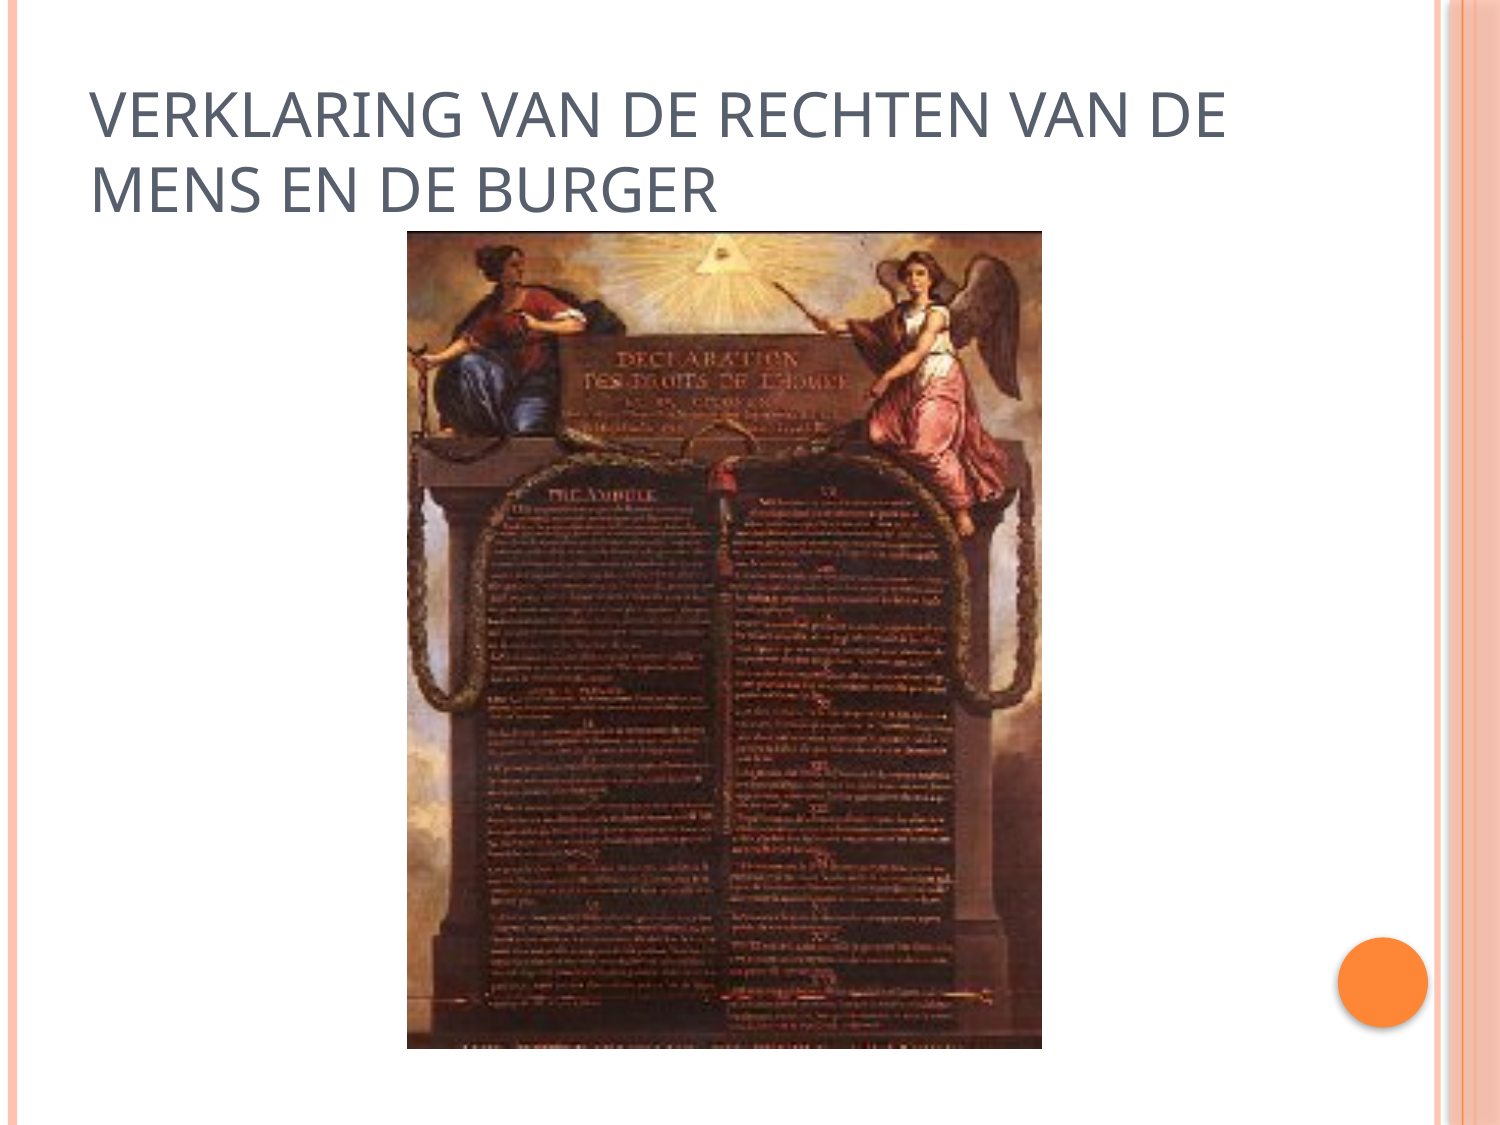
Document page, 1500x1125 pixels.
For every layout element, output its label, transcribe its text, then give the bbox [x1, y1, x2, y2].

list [406, 231, 1042, 1050]
title Verklaring van de rechten van de mens en de burger [75, 45, 1300, 233]
